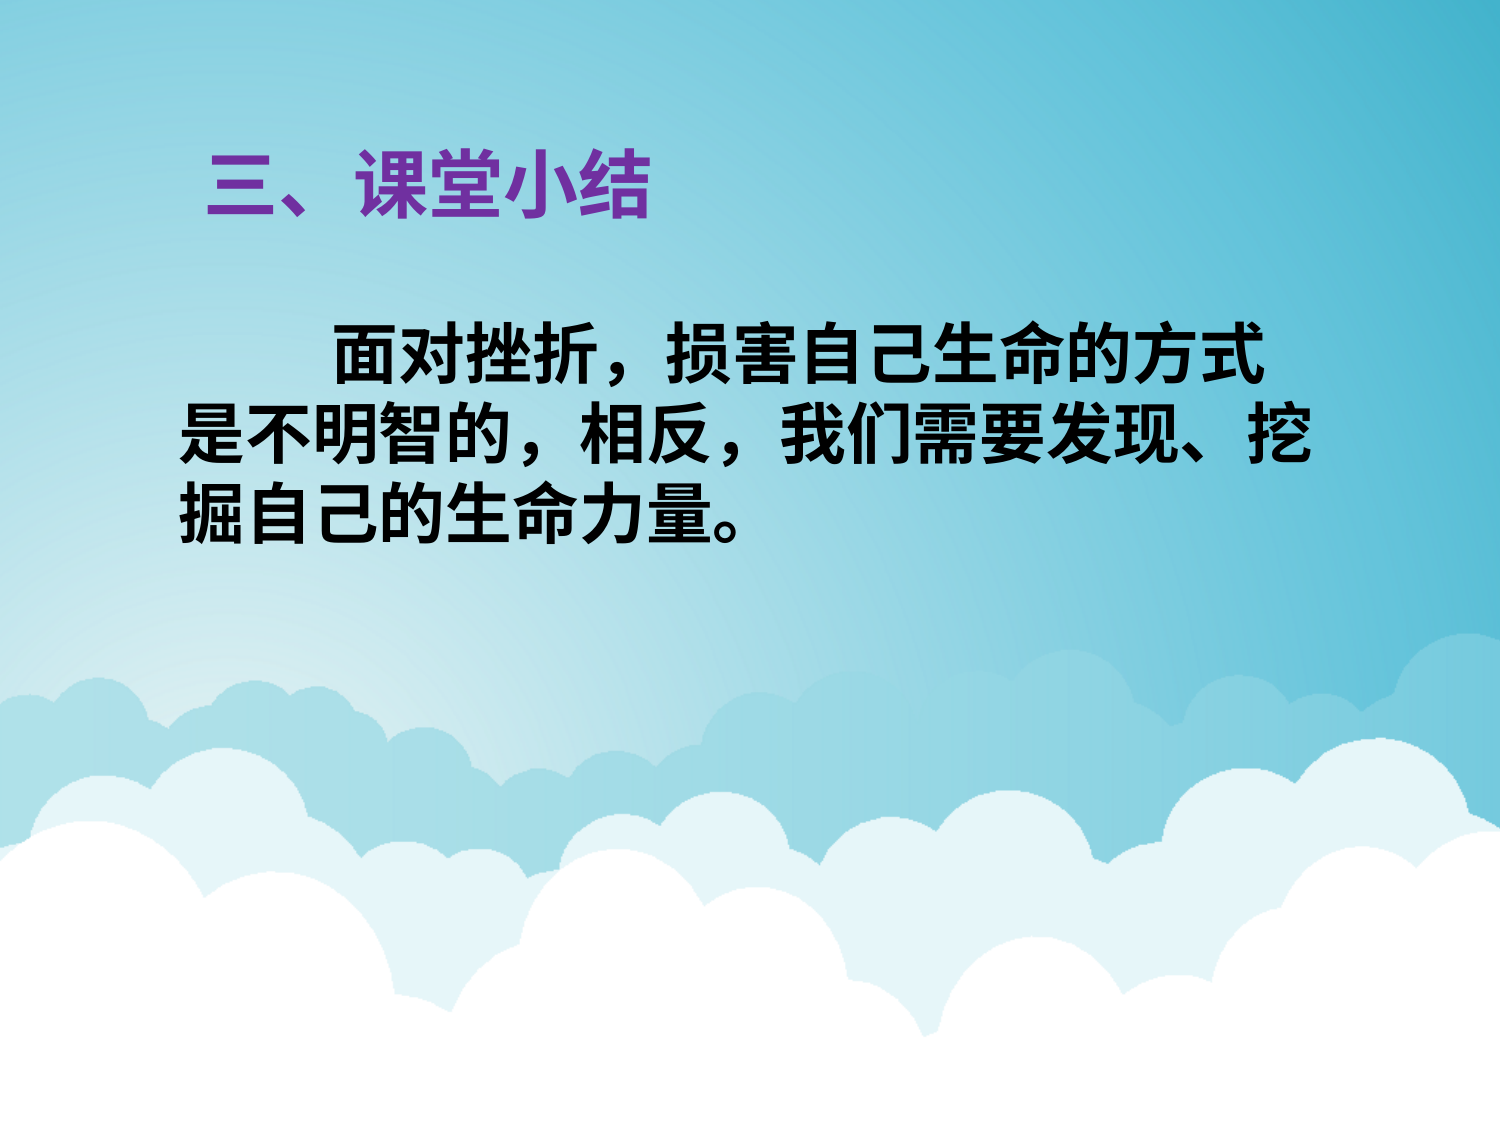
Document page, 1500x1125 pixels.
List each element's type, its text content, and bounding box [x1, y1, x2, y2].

title 三、课堂小结 [145, 82, 727, 270]
picture [0, 0, 1500, 1125]
text_box 面对挫折，损害自己生命的方式是不明智的，相反，我们需要发现、挖掘自己的生命力量。 [163, 304, 1336, 560]
